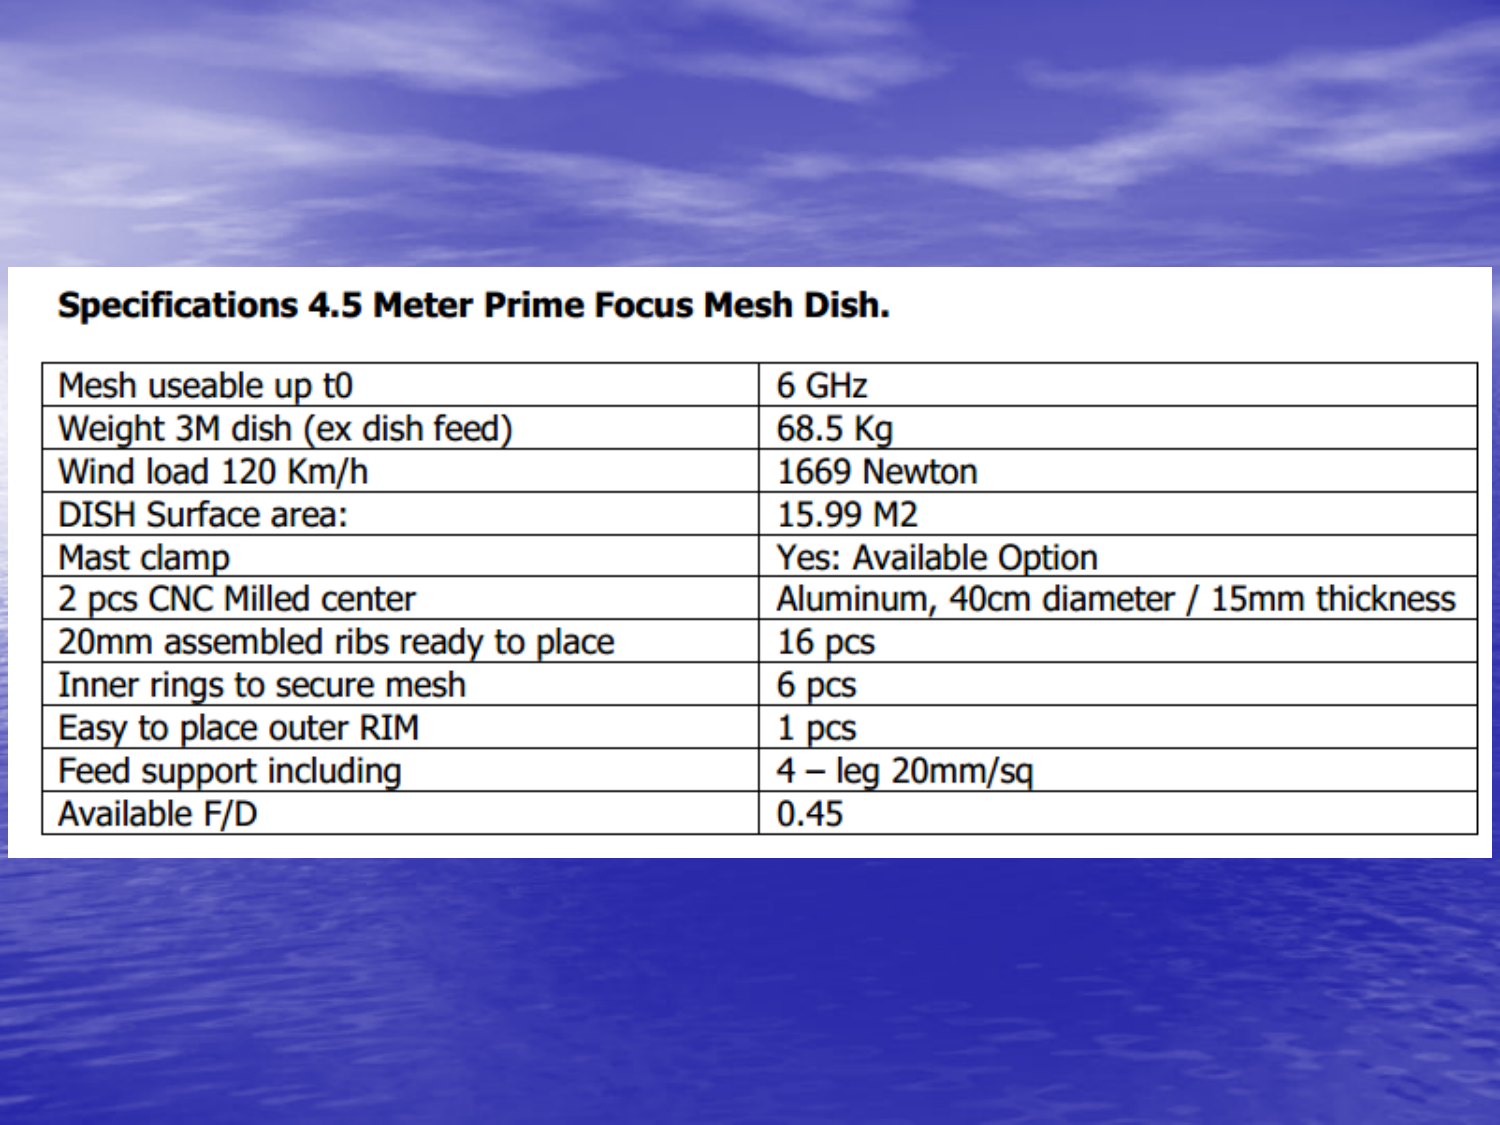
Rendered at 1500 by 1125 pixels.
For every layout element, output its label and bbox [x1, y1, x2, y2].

picture [8, 266, 1492, 858]
